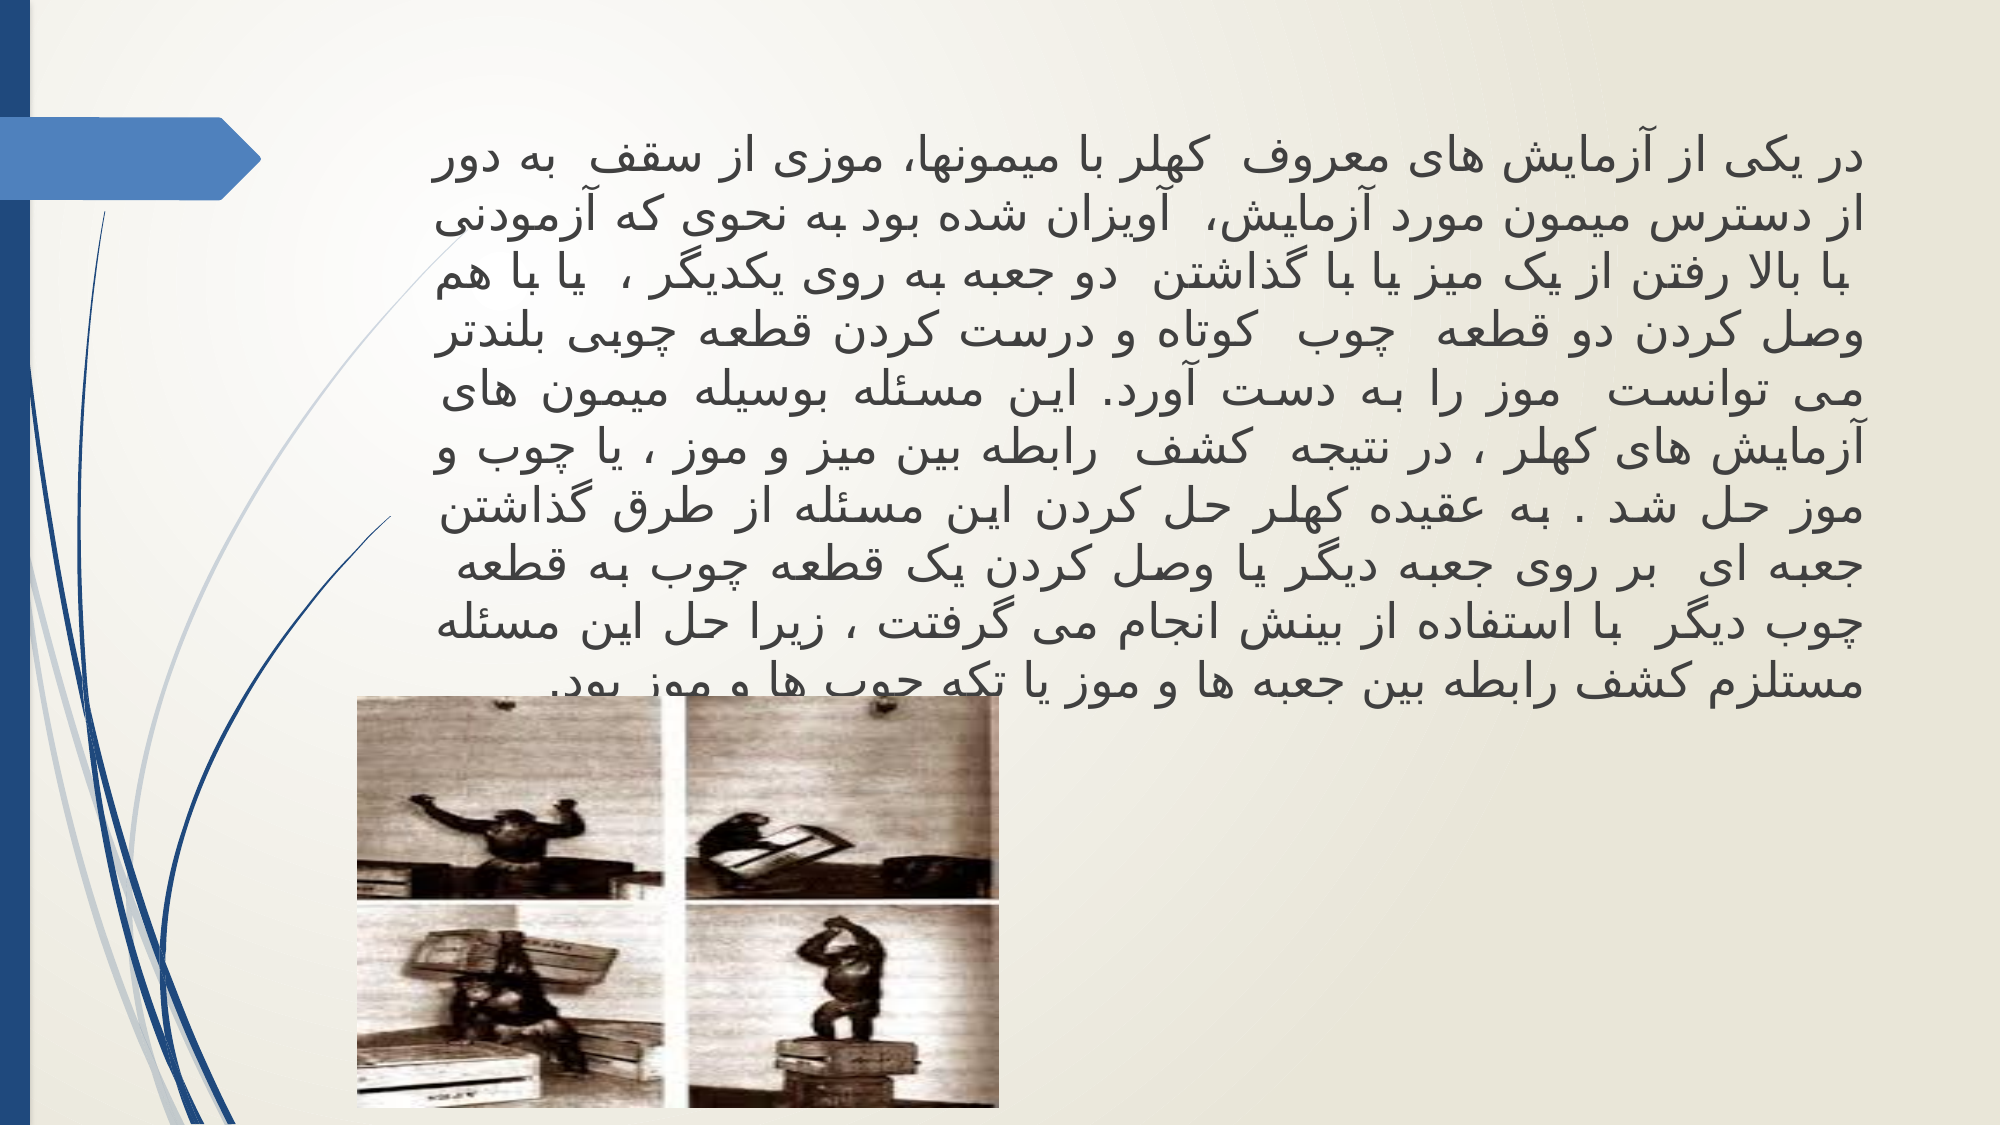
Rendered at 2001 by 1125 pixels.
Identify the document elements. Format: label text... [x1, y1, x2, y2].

list در یکی از آزمایش های معروف کهلر با میمونها، موزی از سقف به دور از دسترس میمون مورد آزمایش، آویزان شده بود به نحوی که آزمودنی با بالا رفتن از یک میز یا با گذاشتن دو جعبه به روی یکدیگر ، یا با هم وصل کردن دو قطعه چوب کوتاه و درست کردن قطعه چوبی بلندتر می توانست موز را به دست آورد. این مسئله بوسیله میمون های آزمایش های کهلر ، در نتیجه کشف رابطه بین میز و موز ، یا چوب و موز حل شد . به عقیده کهلر حل کردن این مسئله از طرق گذاشتن جعبه ای بر روی جعبه دیگر یا وصل کردن یک قطعه چوب به قطعه چوب دیگر با استفاده از بینش انجام می گرفتت ، زیرا حل این مسئله مستلزم کشف رابطه بین جعبه ها و موز یا تکه چوب ها و موز بود. [418, 115, 1882, 736]
picture [357, 696, 999, 1108]
